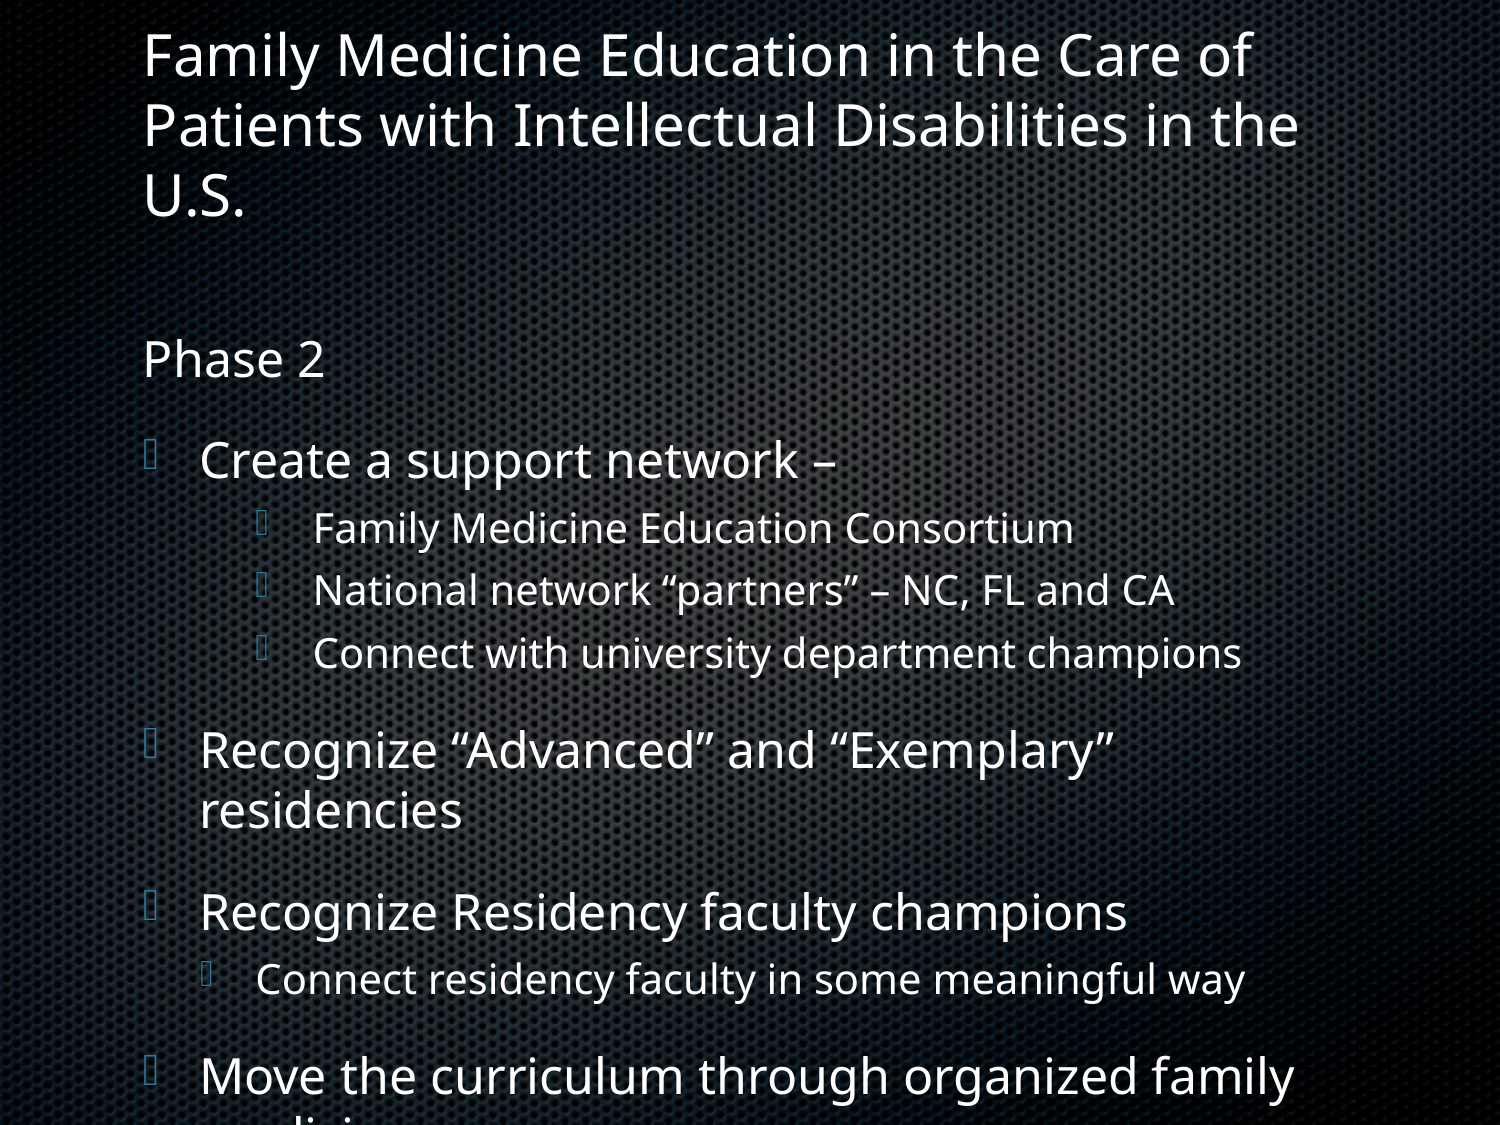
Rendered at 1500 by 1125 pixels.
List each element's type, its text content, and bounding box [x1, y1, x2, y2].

list Phase 2 Create a support network – Family Medicine Education Consortium National network “partners” – NC, FL and CA Connect with university department champions Recognize “Advanced” and “Exemplary” residencies Recognize Residency faculty champions Connect residency faculty in some meaningful way Move the curriculum through organized family medicine [127, 319, 1373, 978]
picture [0, 0, 1500, 1125]
title Family Medicine Education in the Care of Patients with Intellectual Disabilities in the U.S. [127, 48, 1373, 237]
